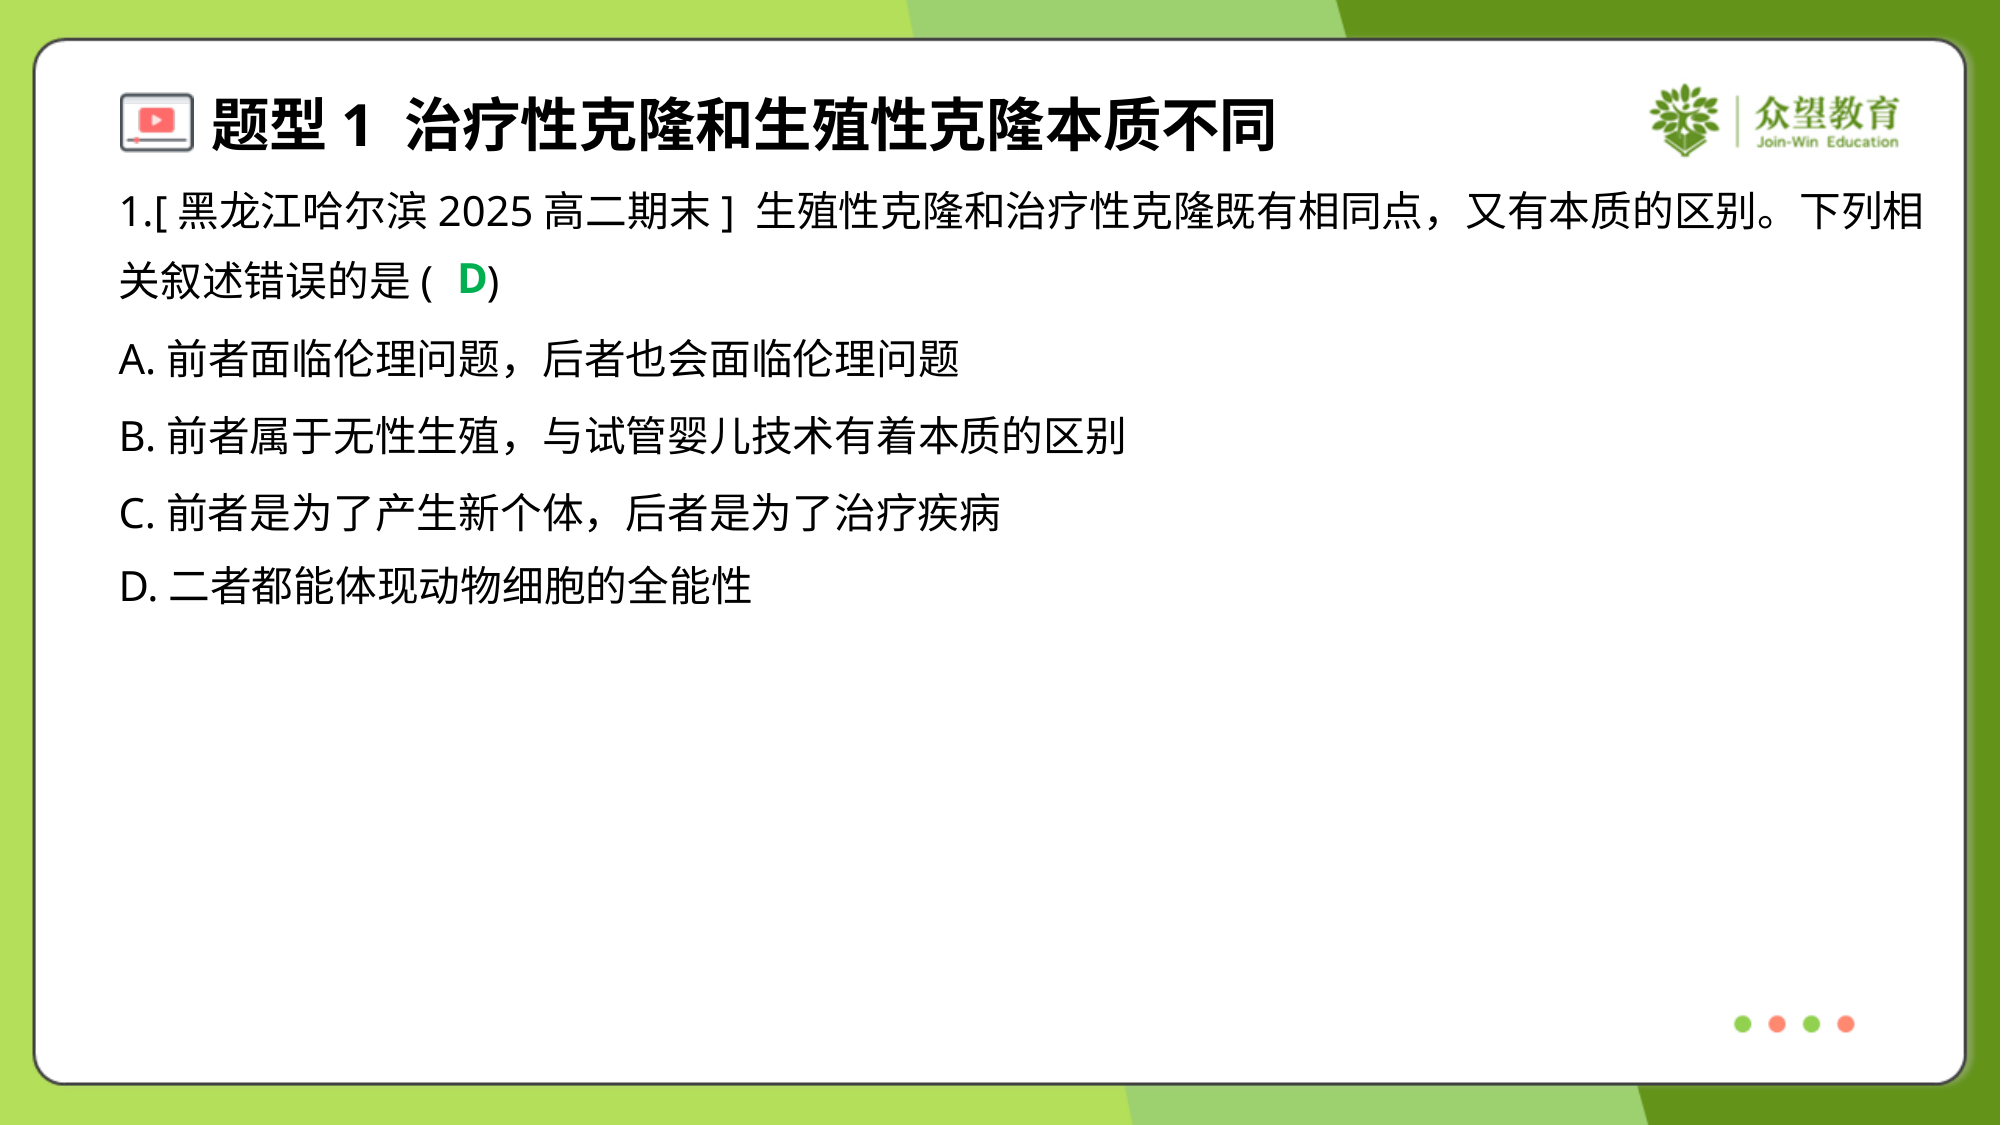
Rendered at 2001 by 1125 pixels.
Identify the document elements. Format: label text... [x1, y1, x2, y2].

text_box A.前者面临伦理问题，后者也会面临伦理问题 B.前者属于无性生殖，与试管婴儿技术有着本质的区别 C.前者是为了产生新个体，后者是为了治疗疾病 D.二者都能体现动物细胞的全能性 [118, 307, 1883, 603]
picture [0, 0, 2000, 1125]
text_box D [440, 231, 505, 296]
text_box 1.[黑龙江哈尔滨2025高二期末] 生殖性克隆和治疗性克隆既有相同点，又有本质的区别。下列相 关叙述错误的是( ) [118, 159, 1883, 298]
